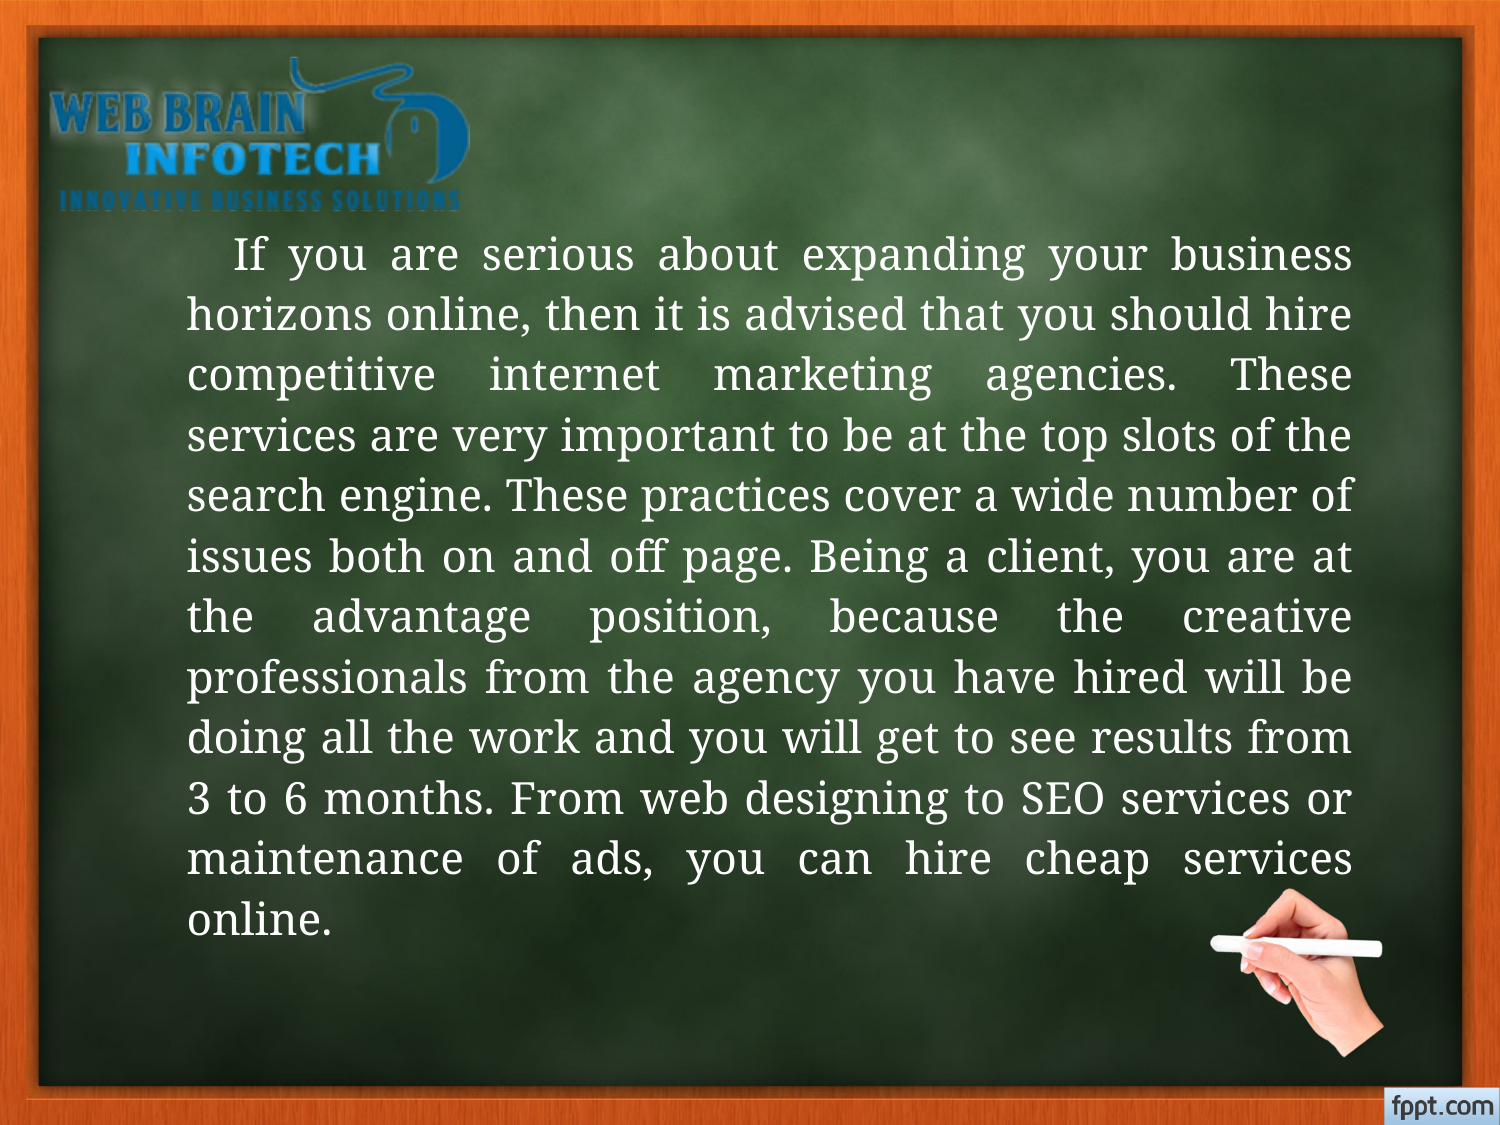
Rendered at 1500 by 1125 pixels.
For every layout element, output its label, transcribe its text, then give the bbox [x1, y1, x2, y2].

picture [0, 0, 1500, 1125]
list If you are serious about expanding your business horizons online, then it is advised that you should hire competitive internet marketing agencies. These services are very important to be at the top slots of the search engine. These practices cover a wide number of issues both on and off page. Being a client, you are at the advantage position, because the creative professionals from the agency you have hired will be doing all the work and you will get to see results from 3 to 6 months. From web designing to SEO services or maintenance of ads, you can hire cheap services online. [99, 212, 1375, 961]
